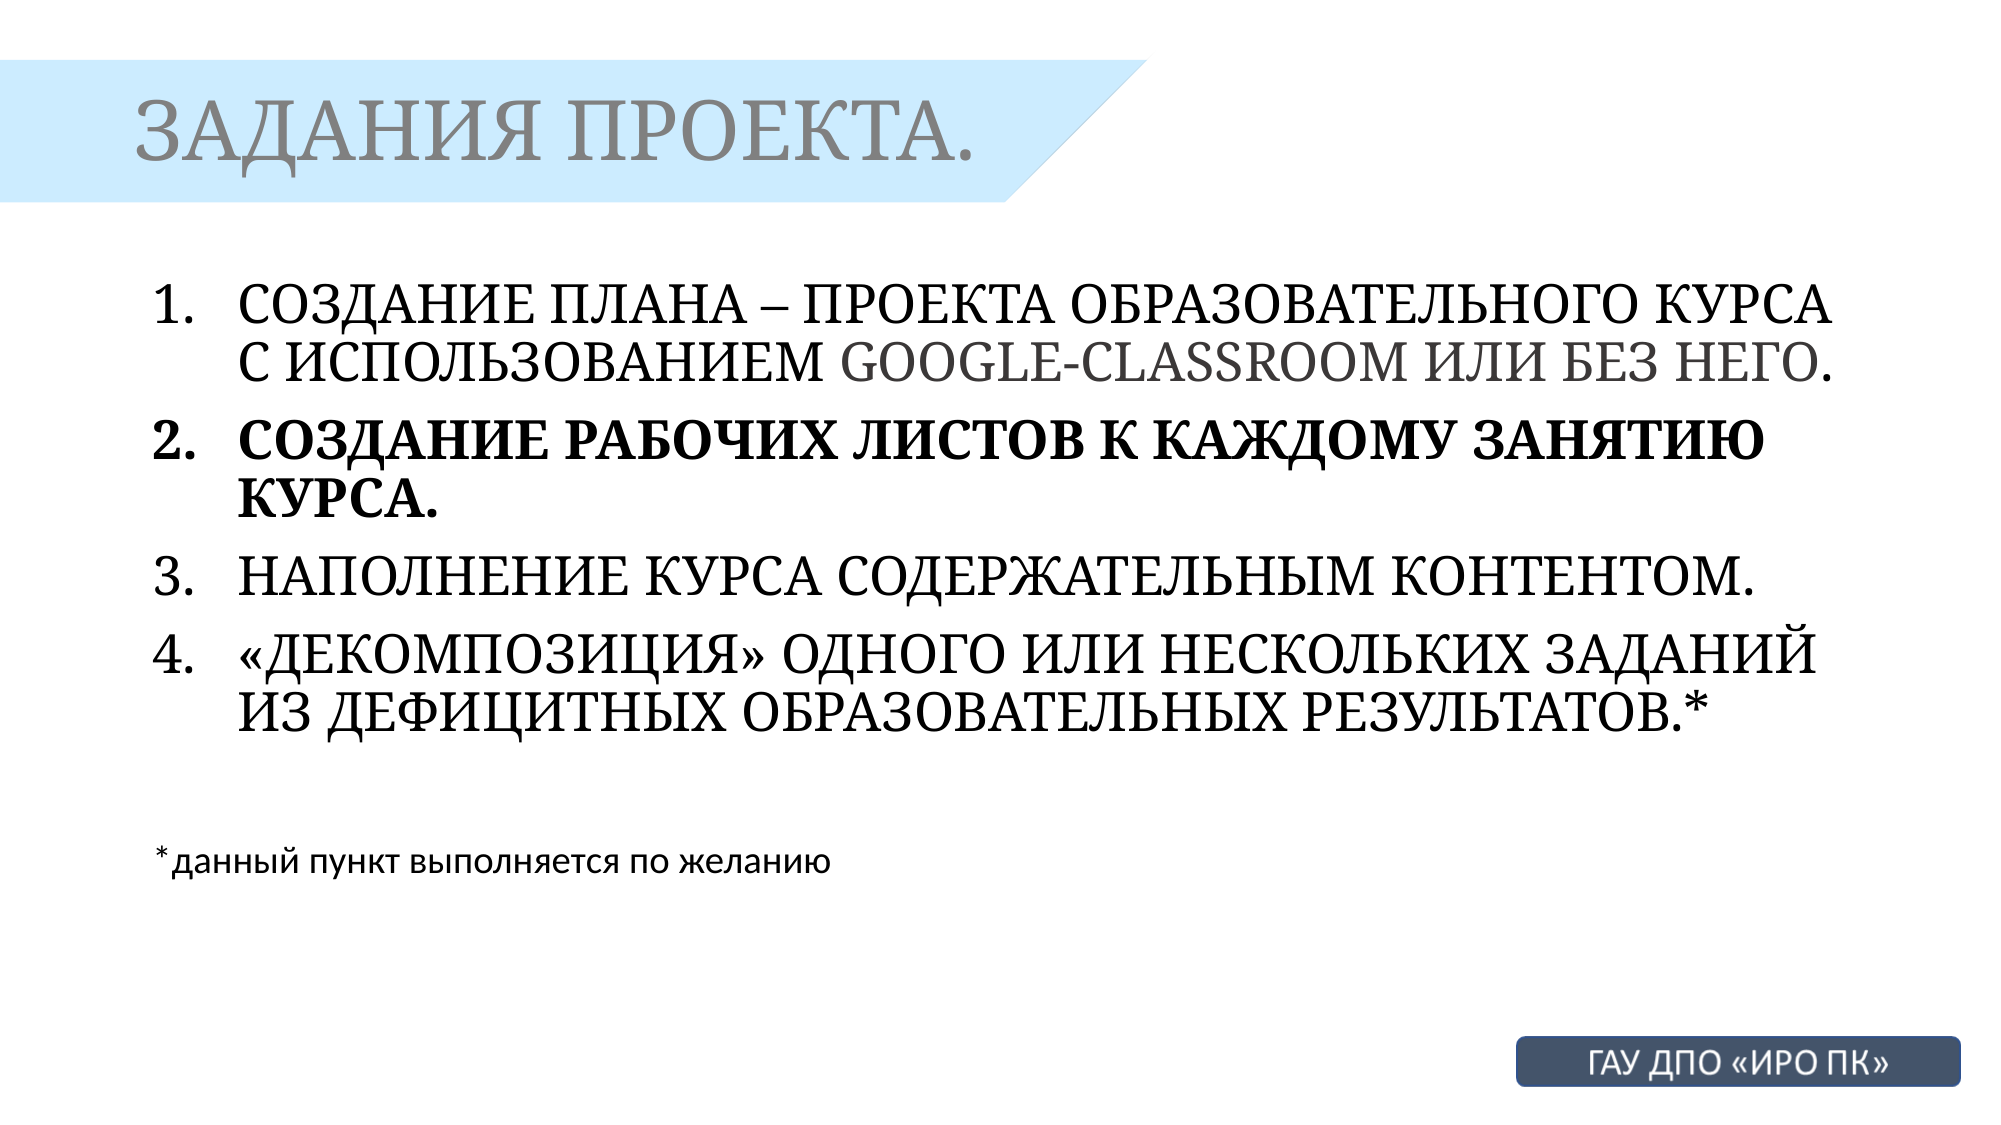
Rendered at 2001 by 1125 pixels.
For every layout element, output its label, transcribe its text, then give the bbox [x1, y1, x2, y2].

picture [1003, 50, 1157, 204]
title ЗАДАНИЯ ПРОЕКТА. [0, 59, 1003, 203]
list СОЗДАНИЕ ПЛАНА – ПРОЕКТА ОБРАЗОВАТЕЛЬНОГО КУРСА С ИСПОЛЬЗОВАНИЕМ GOOGLE-CLASSROOM ИЛИ БЕЗ НЕГО. СОЗДАНИЕ РАБОЧИХ ЛИСТОВ К КАЖДОМУ ЗАНЯТИЮ КУРСА. НАПОЛНЕНИЕ КУРСА СОДЕРЖАТЕЛЬНЫМ КОНТЕНТОМ. «ДЕКОМПОЗИЦИЯ» ОДНОГО ИЛИ НЕСКОЛЬКИХ ЗАДАНИЙ ИЗ ДЕФИЦИТНЫХ ОБРАЗОВАТЕЛЬНЫХ РЕЗУЛЬТАТОВ.* *данный пункт выполняется по желанию [137, 268, 1863, 983]
picture [1516, 1026, 1961, 1108]
